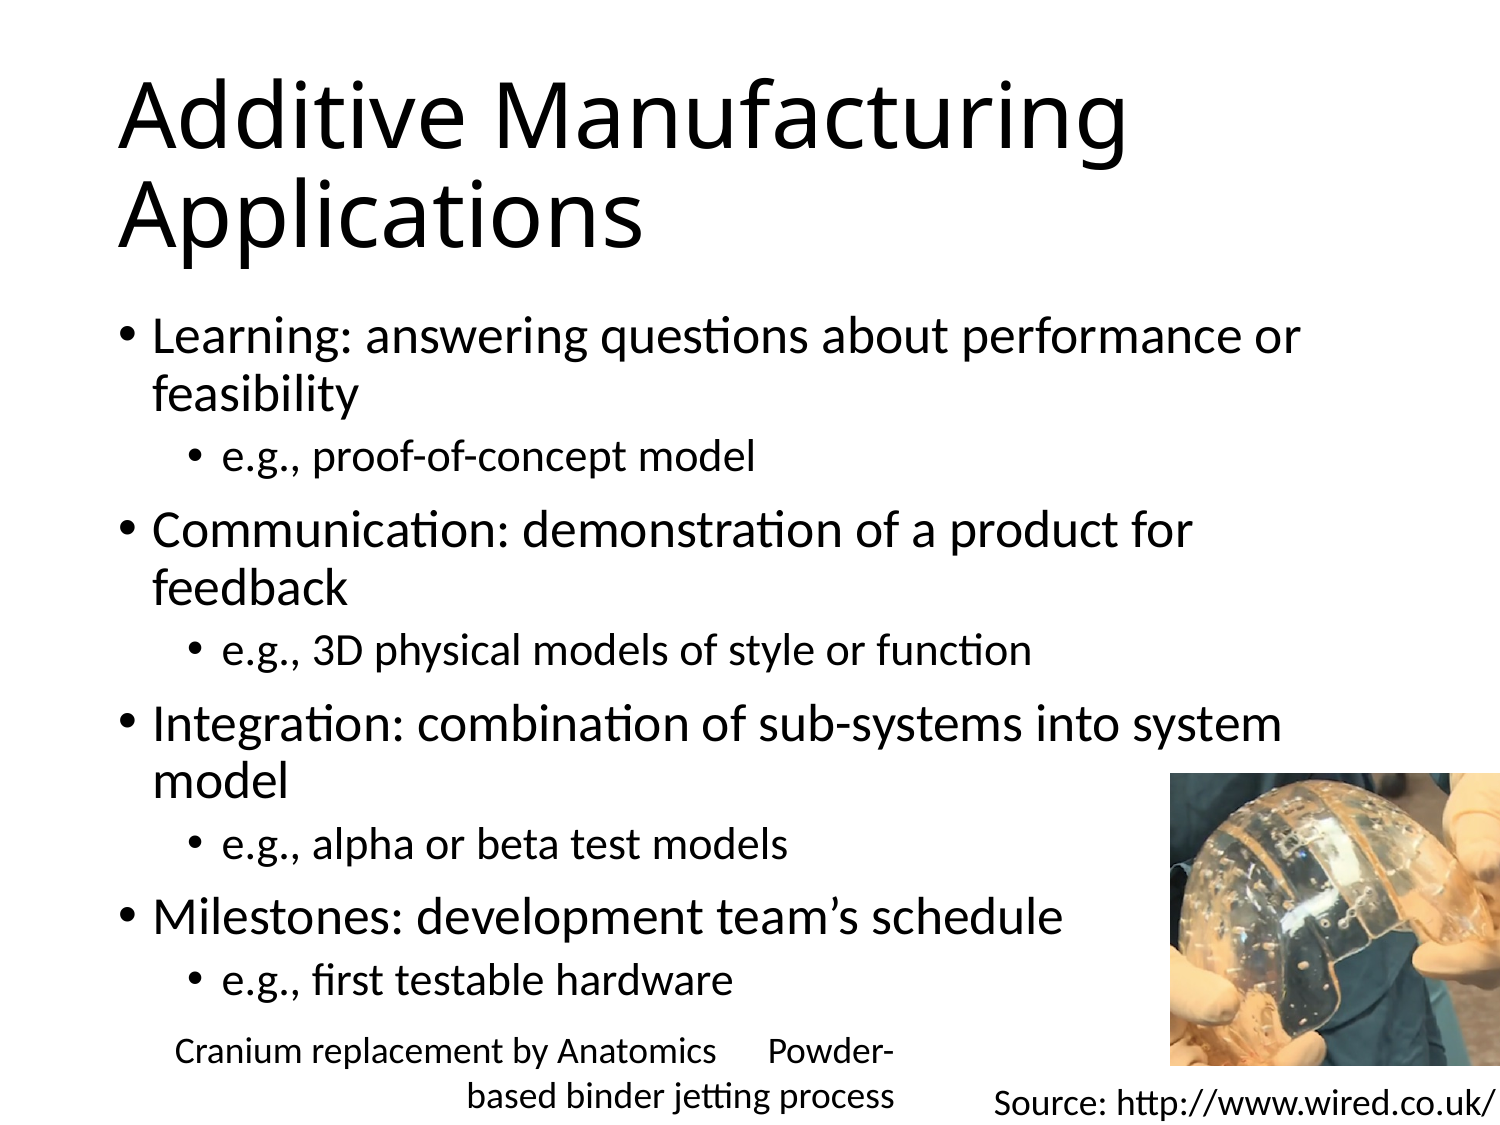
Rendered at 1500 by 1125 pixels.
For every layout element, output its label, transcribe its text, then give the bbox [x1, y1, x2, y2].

title Additive Manufacturing Applications [103, 59, 1397, 278]
text_box Cranium replacement by Anatomics Powder-based binder jetting process [160, 1018, 910, 1124]
text_box Source: http://www.wired.co.uk/ [979, 1070, 1500, 1125]
list Learning: answering questions about performance or feasibility e.g., proof-of-concept model Communication: demonstration of a product for feedback e.g., 3D physical models of style or function Integration: combination of sub-systems into system model e.g., alpha or beta test models Milestones: development team’s schedule e.g., first testable hardware [103, 299, 1397, 1014]
picture [1169, 773, 1500, 1066]
